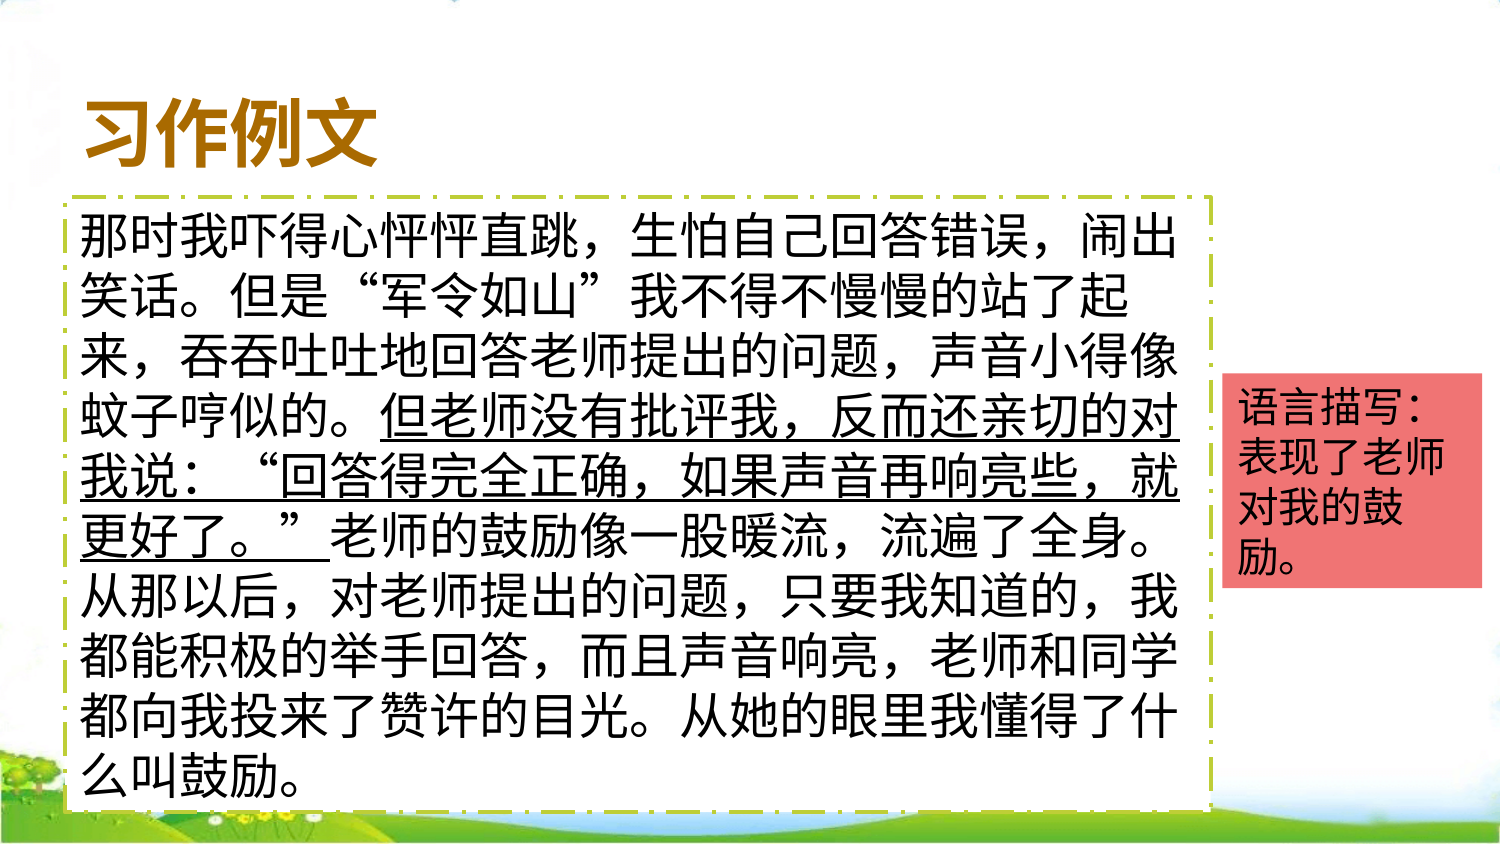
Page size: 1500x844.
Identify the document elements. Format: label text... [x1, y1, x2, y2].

picture [0, 0, 1500, 844]
text_box 那时我吓得心怦怦直跳，生怕自己回答错误，闹出笑话。但是“军令如山”我不得不慢慢的站了起来，吞吞吐吐地回答老师提出的问题，声音小得像蚊子哼似的。但老师没有批评我，反而还亲切的对我说：“回答得完全正确，如果声音再响亮些，就更好了。”老师的鼓励像一股暖流，流遍了全身。从那以后，对老师提出的问题，只要我知道的，我都能积极的举手回答，而且声音响亮，老师和同学都向我投来了赞许的目光。从她的眼里我懂得了什么叫鼓励。 [63, 195, 1213, 814]
text_box 语言描写：表现了老师对我的鼓励。 [1222, 373, 1483, 589]
text_box 习作例文 [64, 79, 987, 185]
